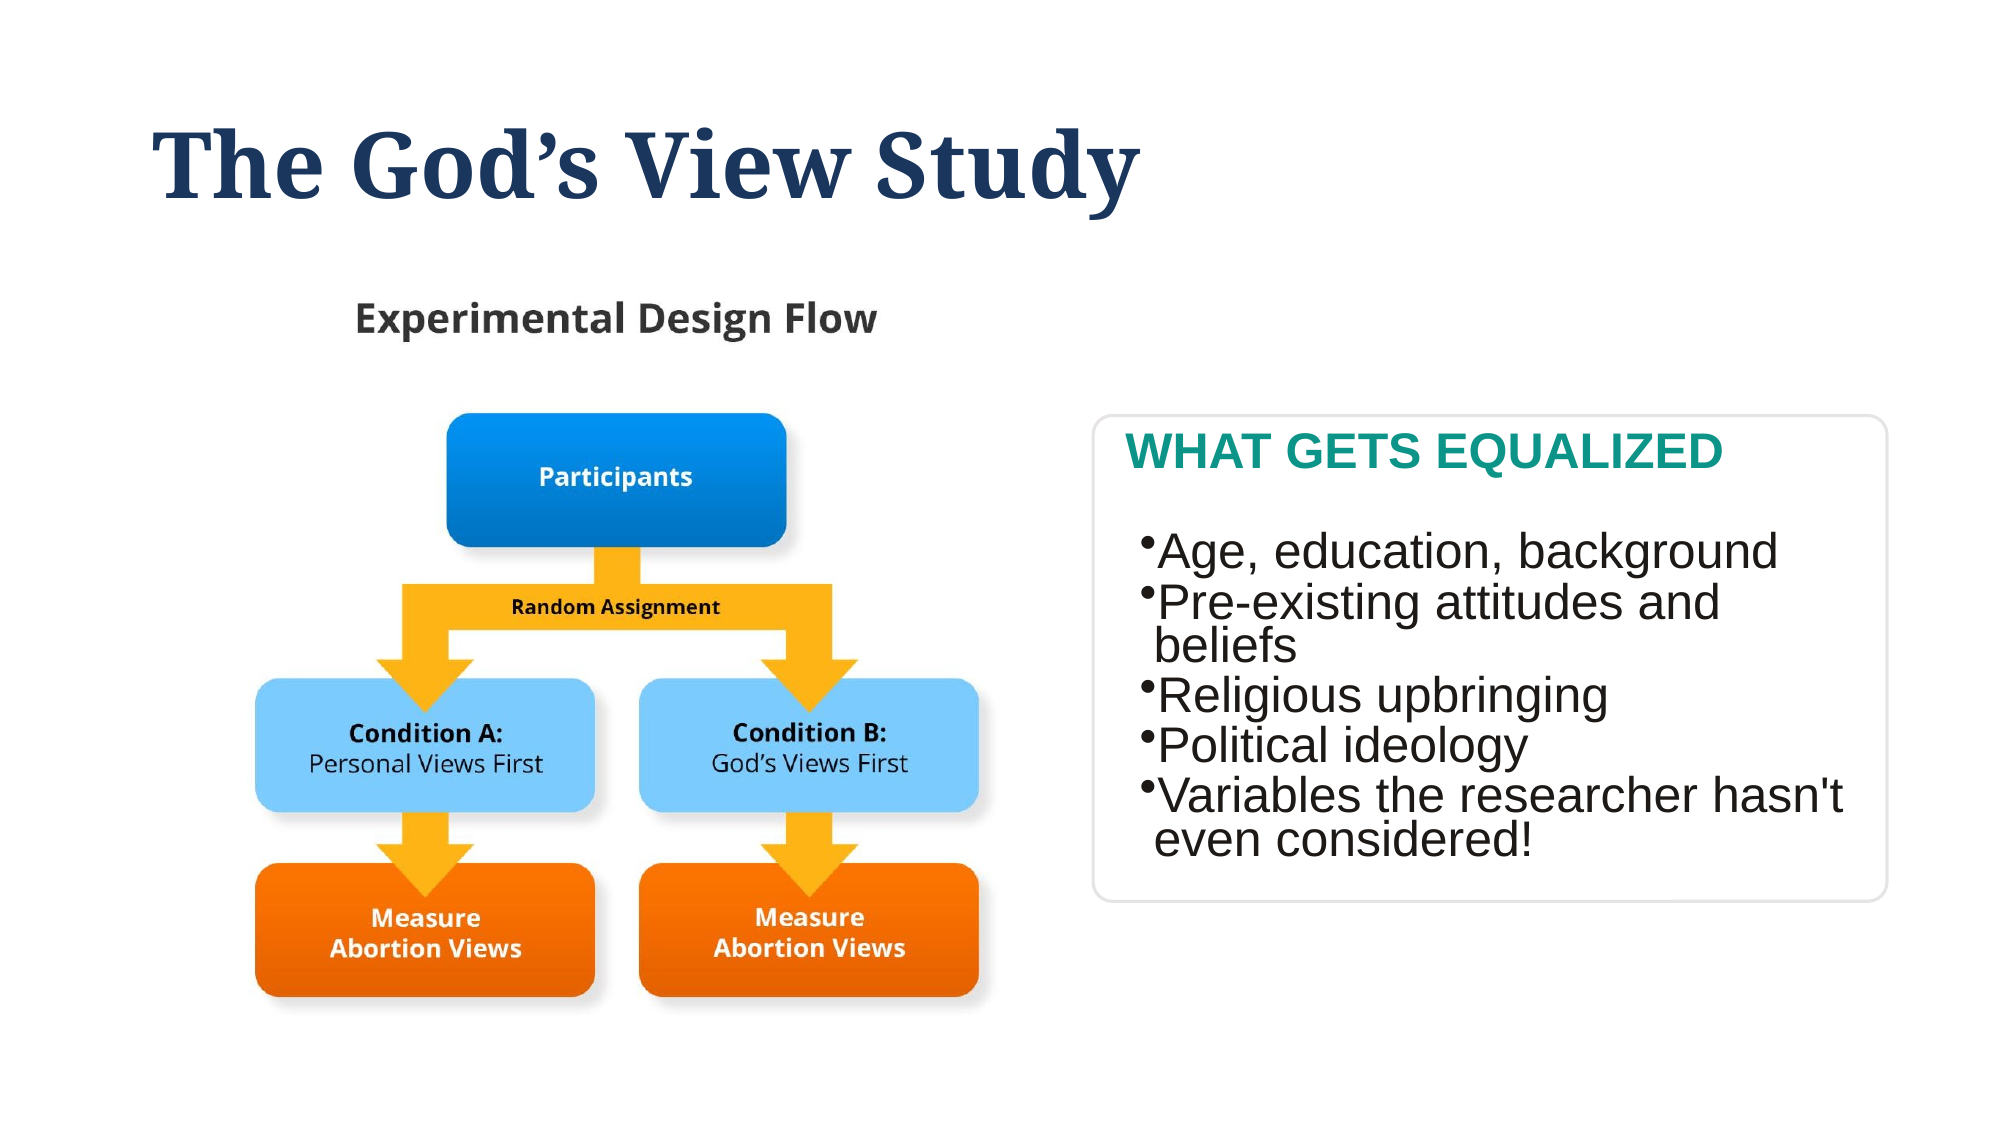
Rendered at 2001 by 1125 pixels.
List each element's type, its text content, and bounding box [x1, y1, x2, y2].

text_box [1092, 414, 1888, 902]
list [247, 301, 1001, 1016]
title The God’s View Study [137, 59, 1863, 278]
